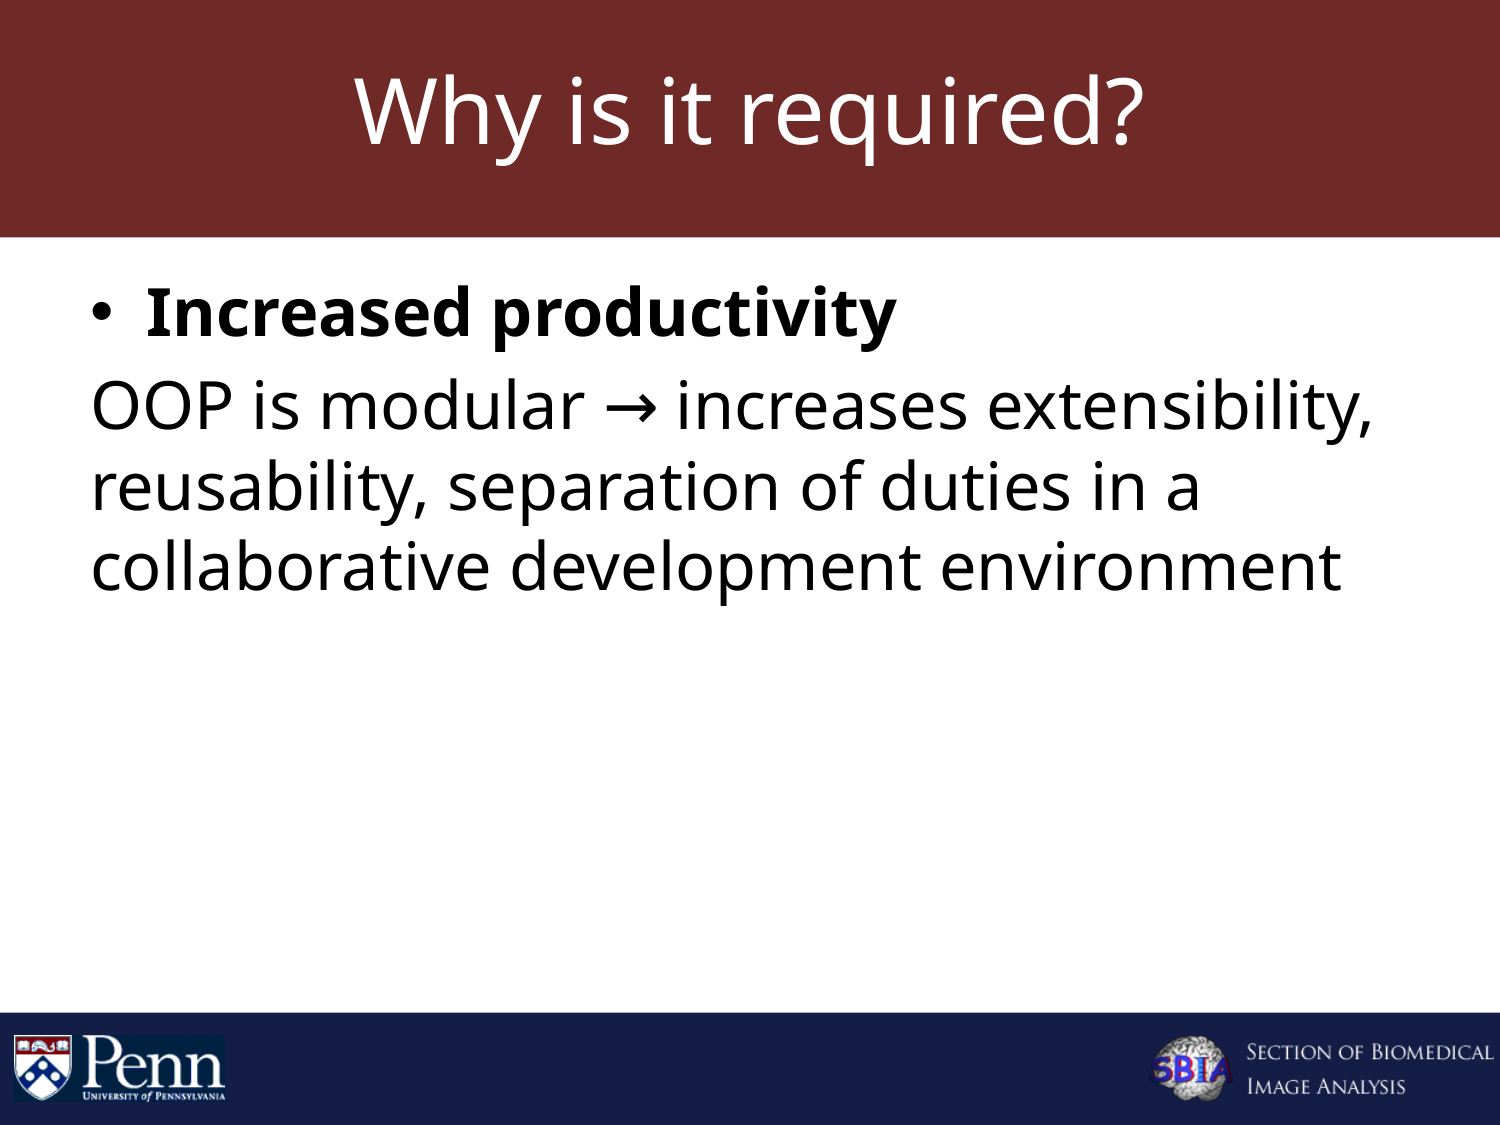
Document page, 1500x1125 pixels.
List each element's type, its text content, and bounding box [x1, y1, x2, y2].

picture [1149, 1034, 1494, 1103]
title Why is it required? [75, 45, 1425, 238]
list Increased productivity OOP is modular → increases extensibility, reusability, separation of duties in a collaborative development environment [75, 262, 1425, 1013]
picture [14, 1035, 225, 1102]
